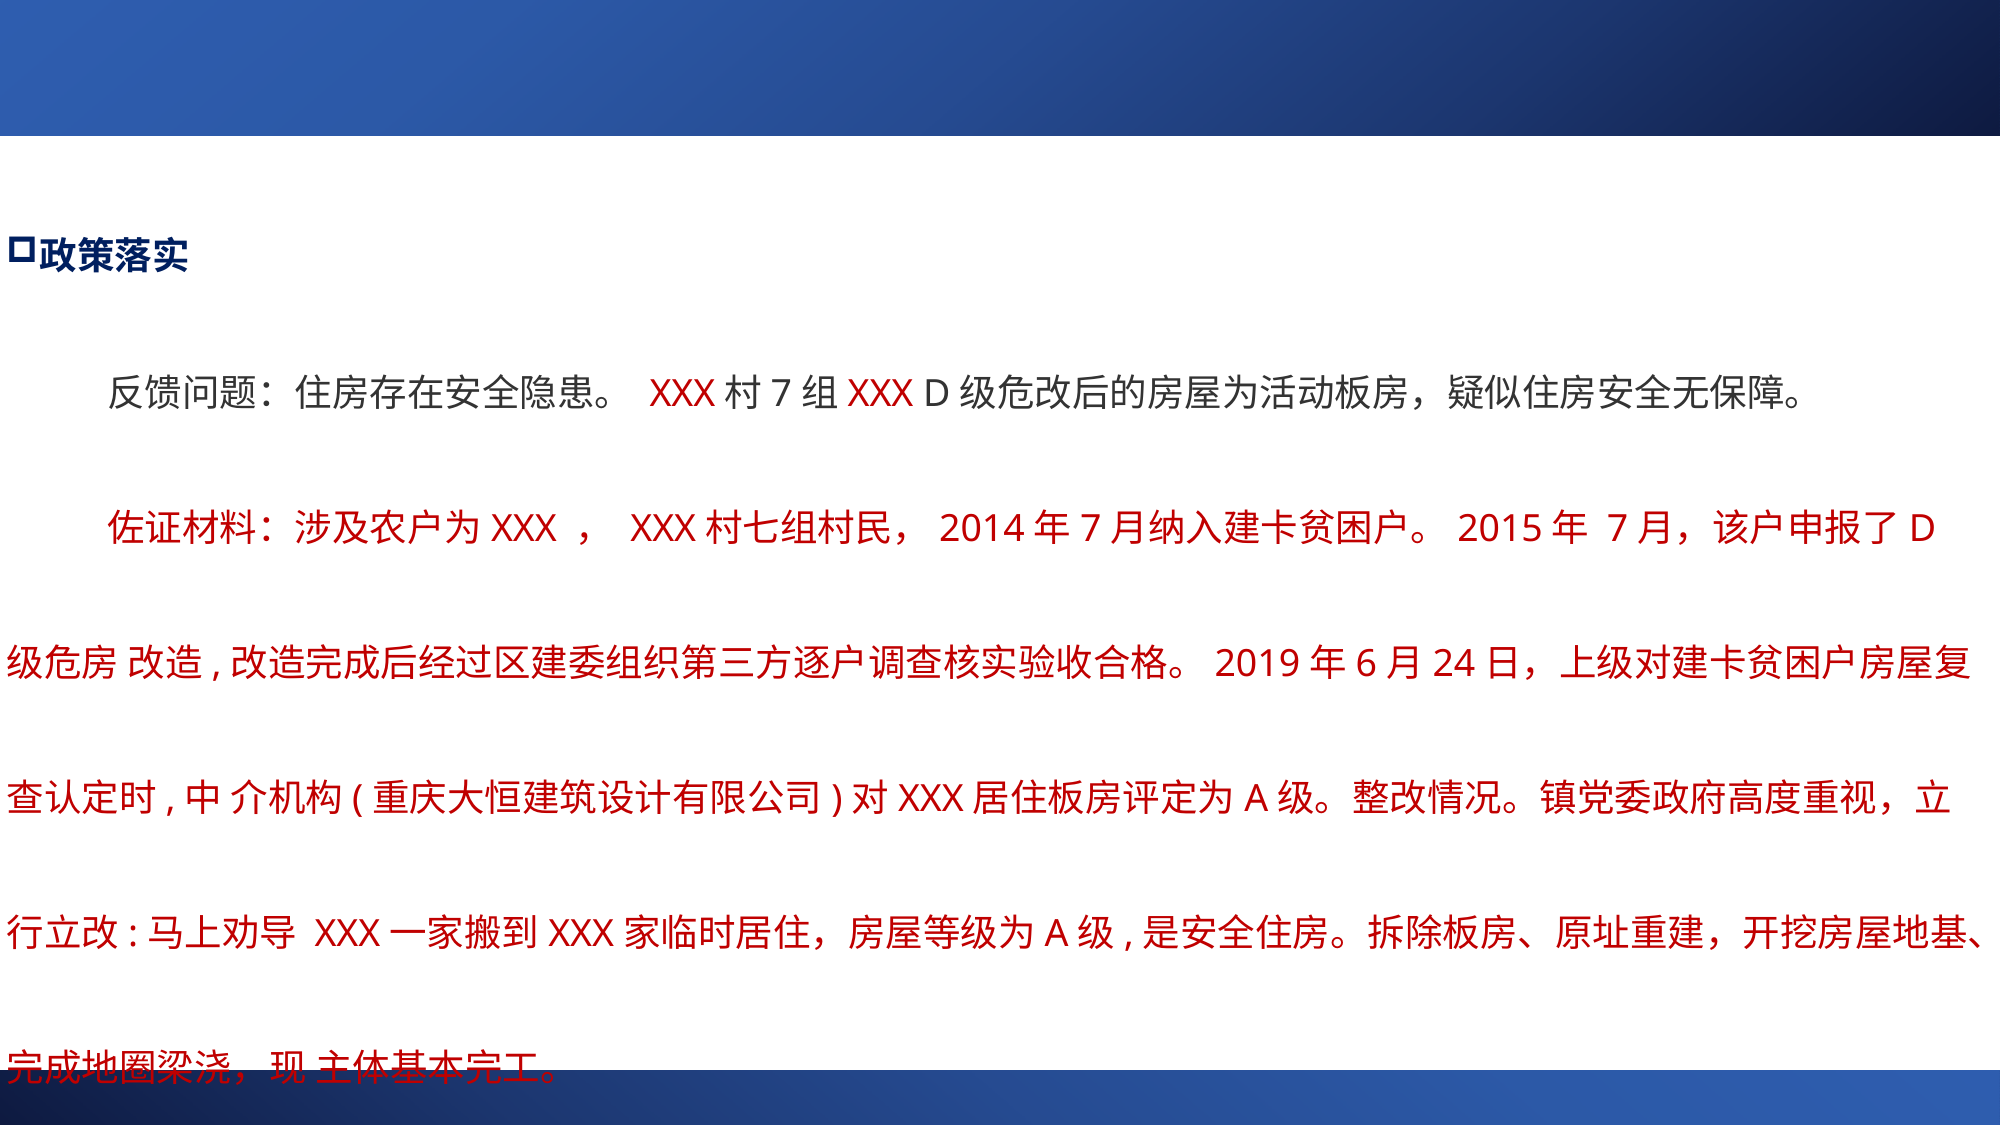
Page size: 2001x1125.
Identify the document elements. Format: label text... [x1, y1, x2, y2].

text_box [0, 0, 2000, 136]
text_box [0, 1070, 2000, 1125]
text_box 政策落实 反馈问题：住房存在安全隐患。 XXX村7组XXX D级危改后的房屋为活动板房，疑似住房安全无保障。 佐证材料：涉及农户为XXX ， XXX村七组村民，2014年7月纳入建卡贫困户。2015年 7月，该户申报了D级危房 改造,改造完成后经过区建委组织第三方逐户调查核实验收合格。2019年6月24日，上级对建卡贫困户房屋复查认定时,中 介机构(重庆大恒建筑设计有限公司)对XXX居住板房评定为A级。整改情况。镇党委政府高度重视，立行立改:马上劝导 XXX一家搬到XXX家临时居住，房屋等级为A级,是安全住房。拆除板房、原址重建，开挖房屋地基、完成地圈梁浇，现 主体基本完工。 [4, 229, 1981, 1090]
